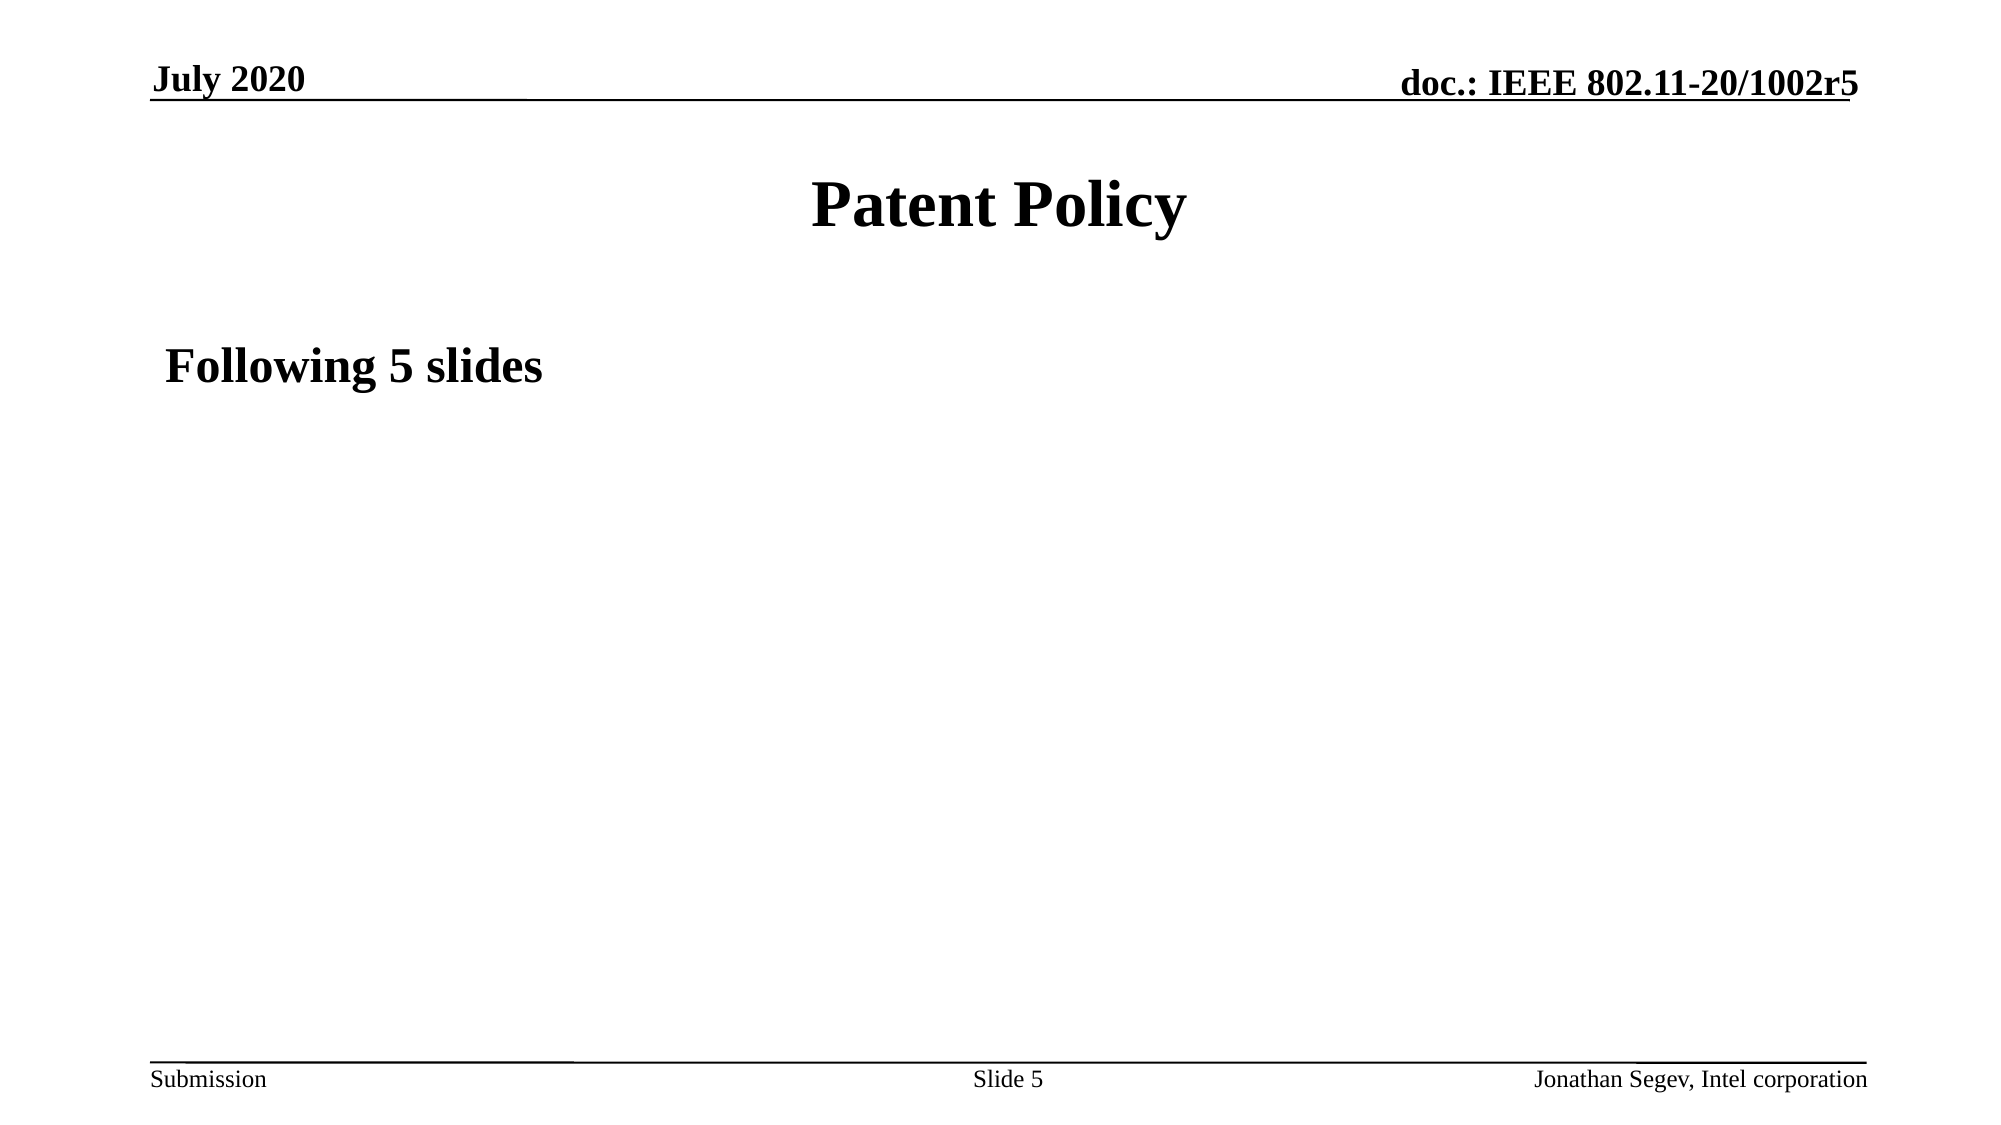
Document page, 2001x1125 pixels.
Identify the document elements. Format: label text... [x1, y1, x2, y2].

list Following 5 slides [149, 324, 1850, 1000]
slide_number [152, 54, 563, 100]
footer Jonathan Segev, Intel corporation [1171, 1061, 1869, 1093]
title Patent Policy [149, 112, 1850, 288]
slide_number Slide 5 [950, 1061, 1067, 1123]
